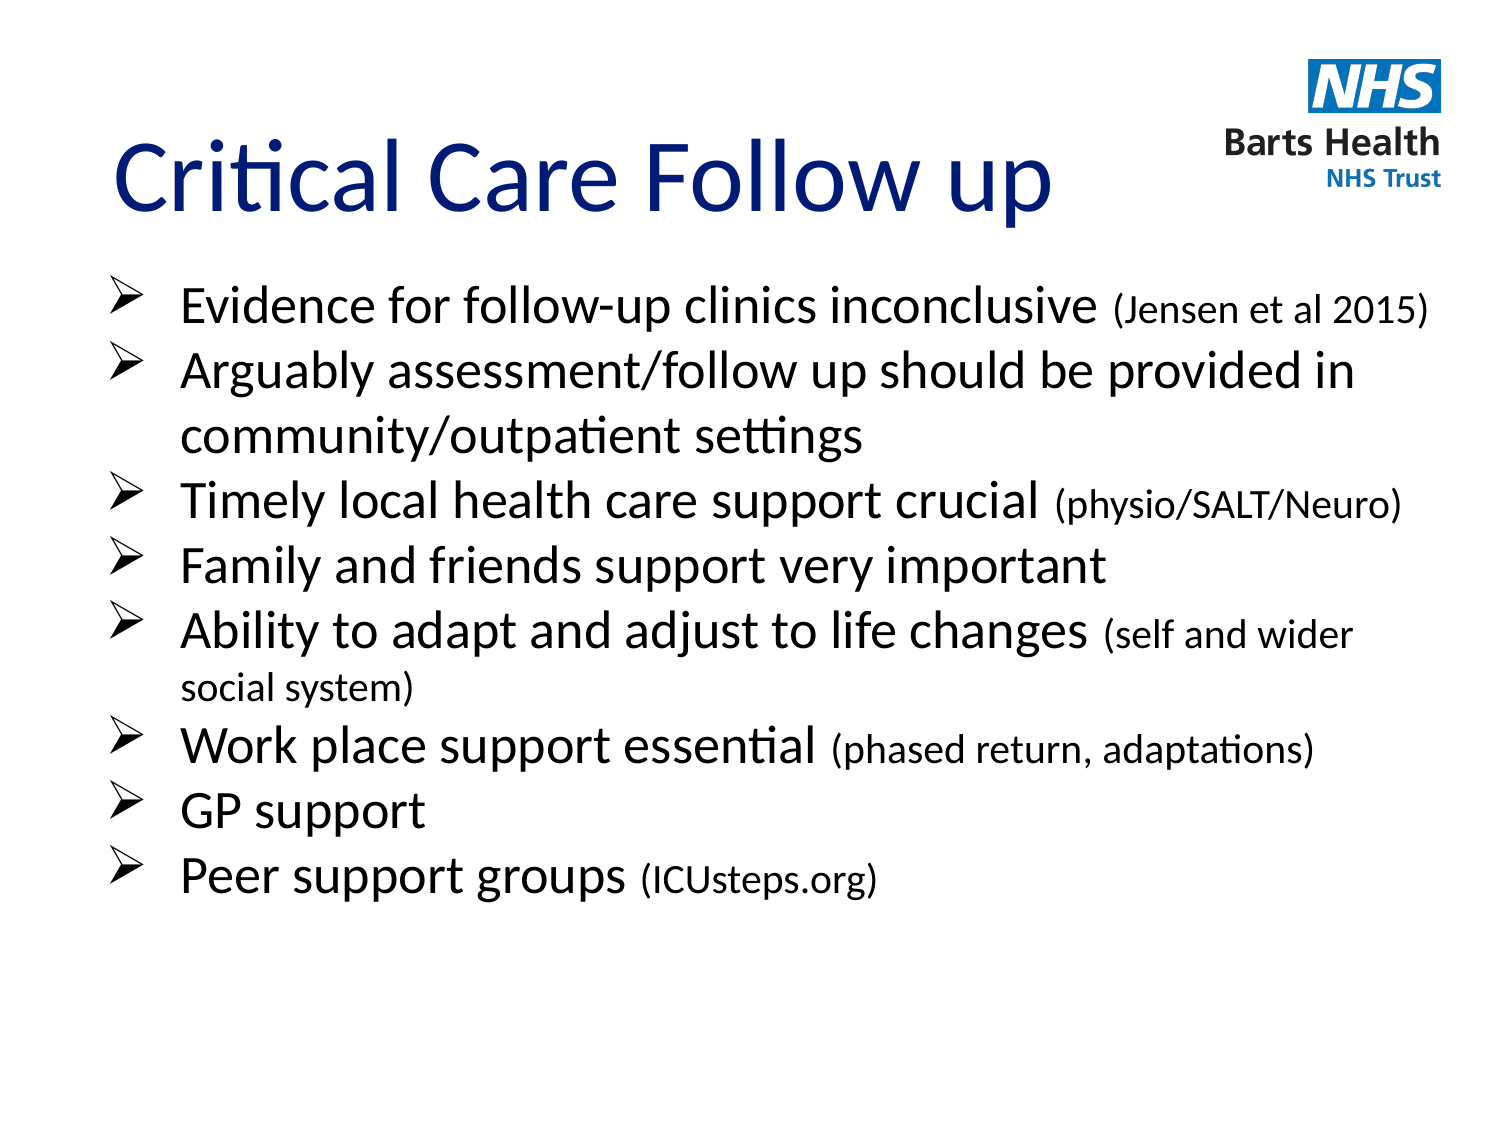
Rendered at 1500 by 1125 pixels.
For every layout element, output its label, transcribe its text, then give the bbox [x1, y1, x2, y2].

list Evidence for follow-up clinics inconclusive (Jensen et al 2015) Arguably assessment/follow up should be provided in community/outpatient settings Timely local health care support crucial (physio/SALT/Neuro) Family and friends support very important Ability to adapt and adjust to life changes (self and wider social system) Work place support essential (phased return, adaptations) GP support Peer support groups (ICUsteps.org) [105, 269, 1436, 977]
picture [1226, 59, 1441, 187]
title Critical Care Follow up [113, 106, 1405, 234]
